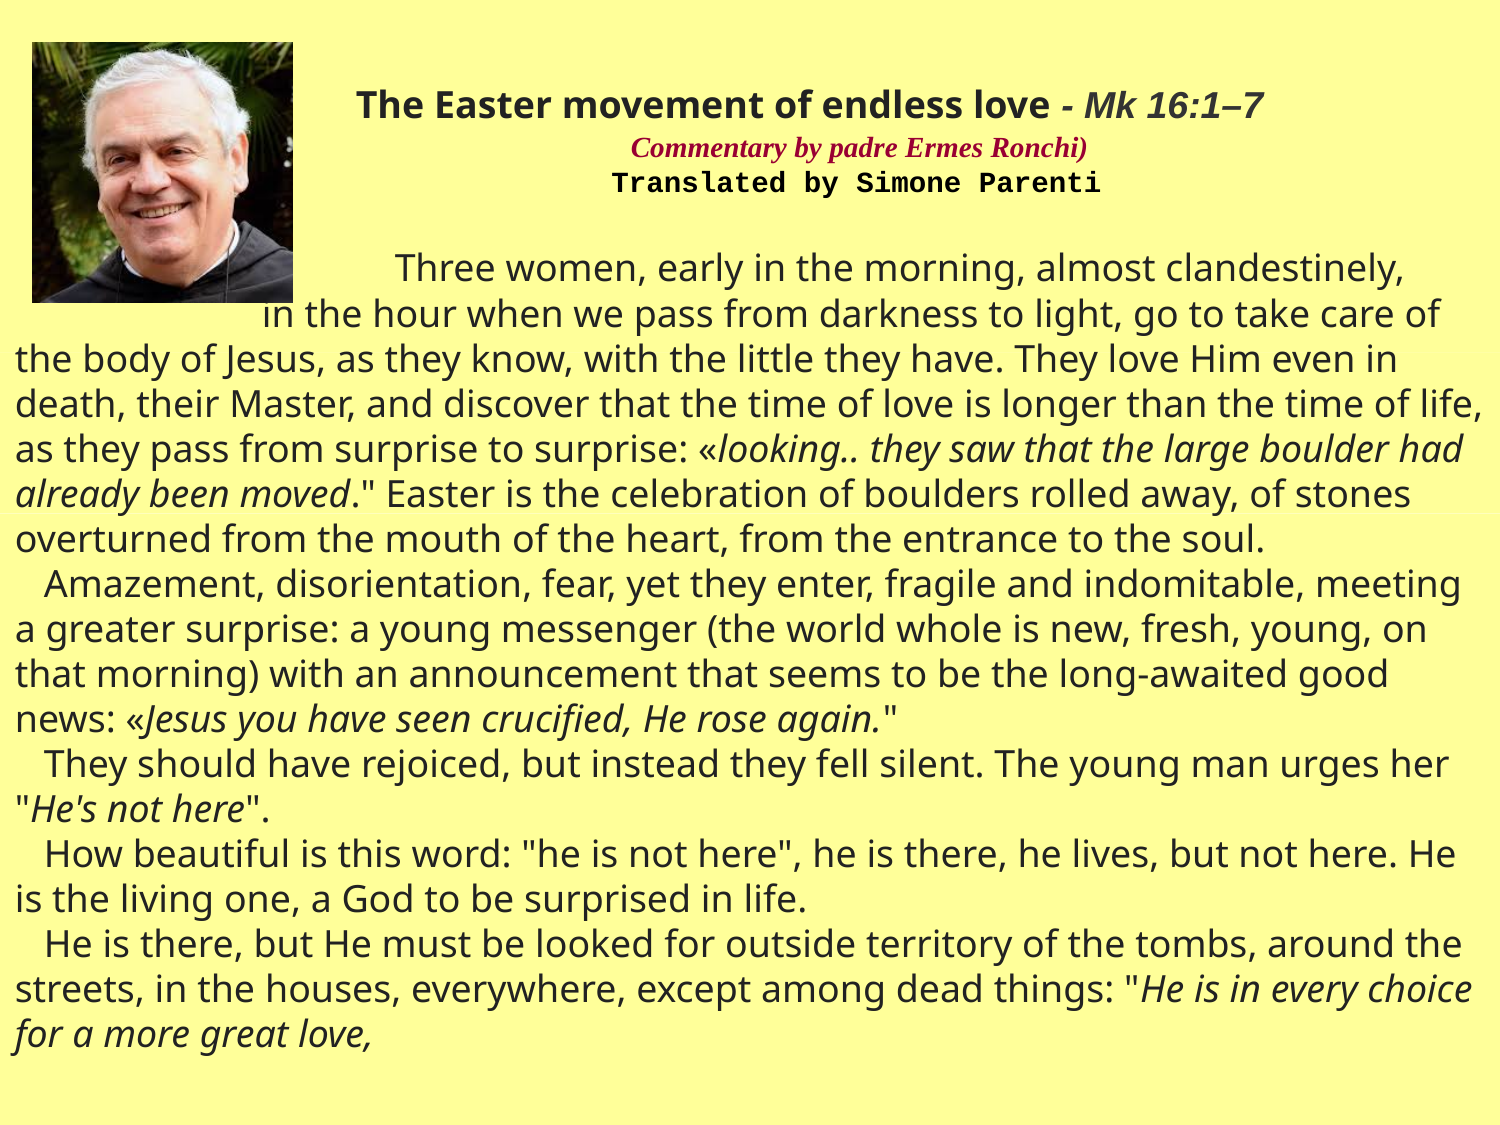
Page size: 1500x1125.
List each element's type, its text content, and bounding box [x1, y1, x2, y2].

text_box [293, 94, 1469, 121]
text_box Three women, early in the morning, almost clandestinely, in the hour when we pass from darkness to light, go to take care of the body of Jesus, as they know, with the little they have. They love Him even in death, their Master, and discover that the time of love is longer than the time of life, as they pass from surprise to surprise: «looking.. they saw that the large boulder had already been moved." Easter is the celebration of boulders rolled away, of stones overturned from the mouth of the heart, from the entrance to the soul. Amazement, disorientation, fear, yet they enter, fragile and indomitable, meeting a greater surprise: a young messenger (the world whole is new, fresh, young, on that morning) with an announcement that seems to be the long-awaited good news: «Jesus you have seen crucified, He rose again." They should have rejoiced, but instead they fell silent. The young man urges her "He's not here". How beautiful is this word: "he is not here", he is there, he lives, but not here. He is the living one, a God to be surprised in life. He is there, but He must be looked for outside territory of the tombs, around the streets, in the houses, everywhere, except among dead things: "He is in every choice for a more great love, [0, 738, 1500, 1063]
text_box Three women, early in the morning, almost clandestinely, in the hour when we pass from darkness to light, go to take care of the body of Jesus, as they know, with the little they have. They love Him even in death, their Master, and discover that the time of love is longer than the time of life, as they pass from surprise to surprise: «looking.. they saw that the large boulder had already been moved." Easter is the celebration of boulders rolled away, of stones overturned from the mouth of the heart, from the entrance to the soul. Amazement, disorientation, fear, yet they enter, fragile and indomitable, meeting a greater surprise: a young messenger (the world whole is new, fresh, young, on that morning) with an announcement that seems to be the long-awaited good news: «Jesus you have seen crucified, He rose again." They should have rejoiced, but instead they fell silent. The young man urges her "He's not here". How beautiful is this word: "he is not here", he is there, he lives, but not here. He is the living one, a God to be surprised in life. He is there, but He must be looked for outside territory of the tombs, around the streets, in the houses, everywhere, except among dead things: "He is in every choice for a more great love, [0, 232, 1500, 637]
text_box Commentary by padre Ermes Ronchi) Translated by Simone Parenti [293, 121, 1483, 206]
text_box The Easter movement of endless love - Mk 16:1–7 [293, 73, 1500, 178]
picture [32, 42, 293, 303]
text_box [0, 637, 1500, 737]
